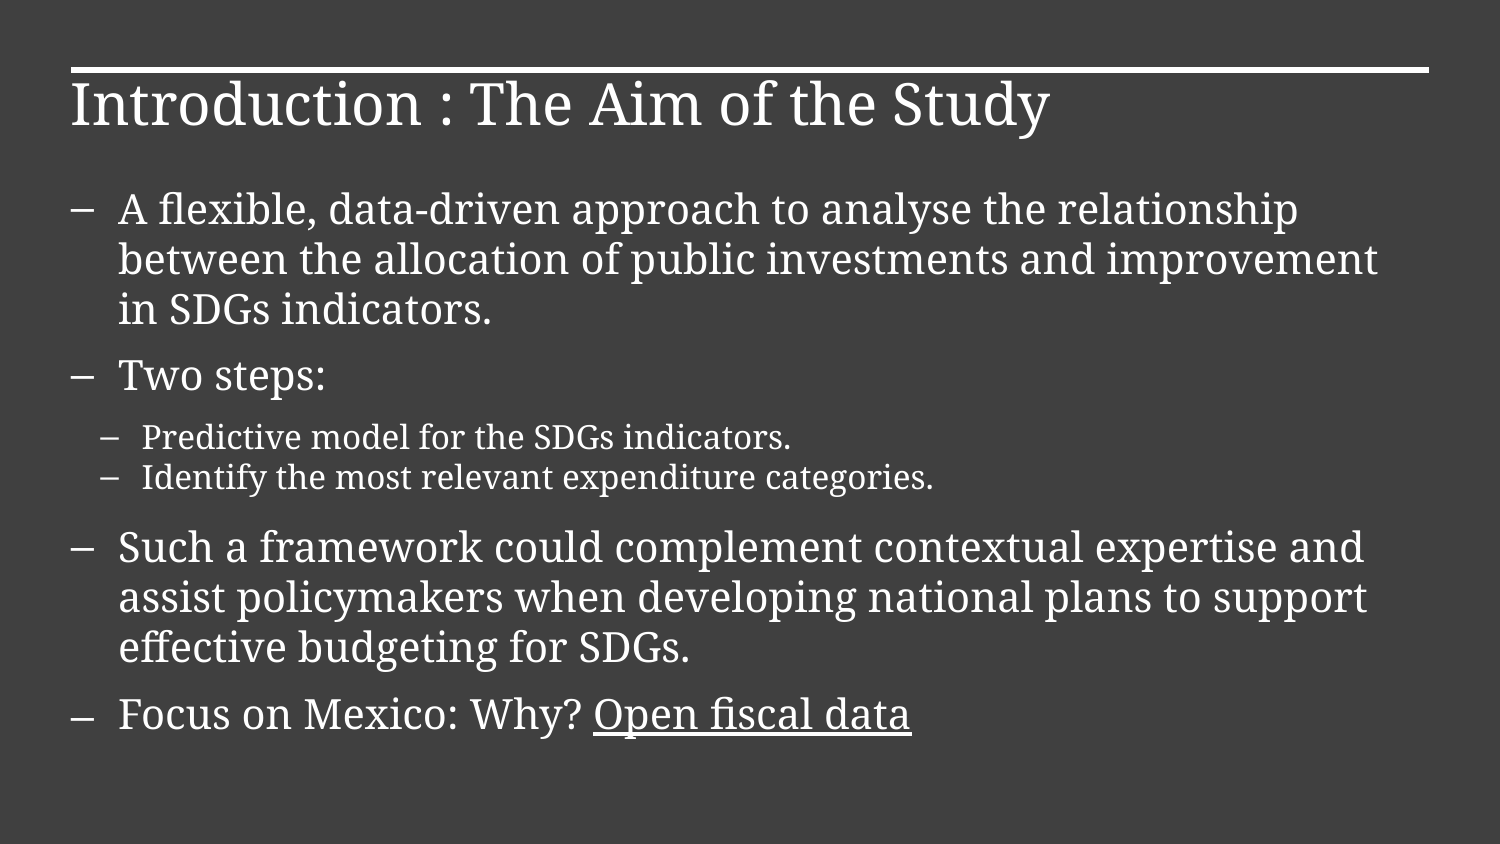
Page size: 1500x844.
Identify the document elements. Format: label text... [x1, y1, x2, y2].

list A flexible, data-driven approach to analyse the relationship between the allocation of public investments and improvement in SDGs indicators. Two steps: Predictive model for the SDGs indicators. Identify the most relevant expenditure categories. Such a framework could complement contextual expertise and assist policymakers when developing national plans to support effective budgeting for SDGs. Focus on Mexico: Why? Open fiscal data [70, 182, 1430, 658]
list Introduction : The Aim of the Study [70, 67, 1430, 182]
